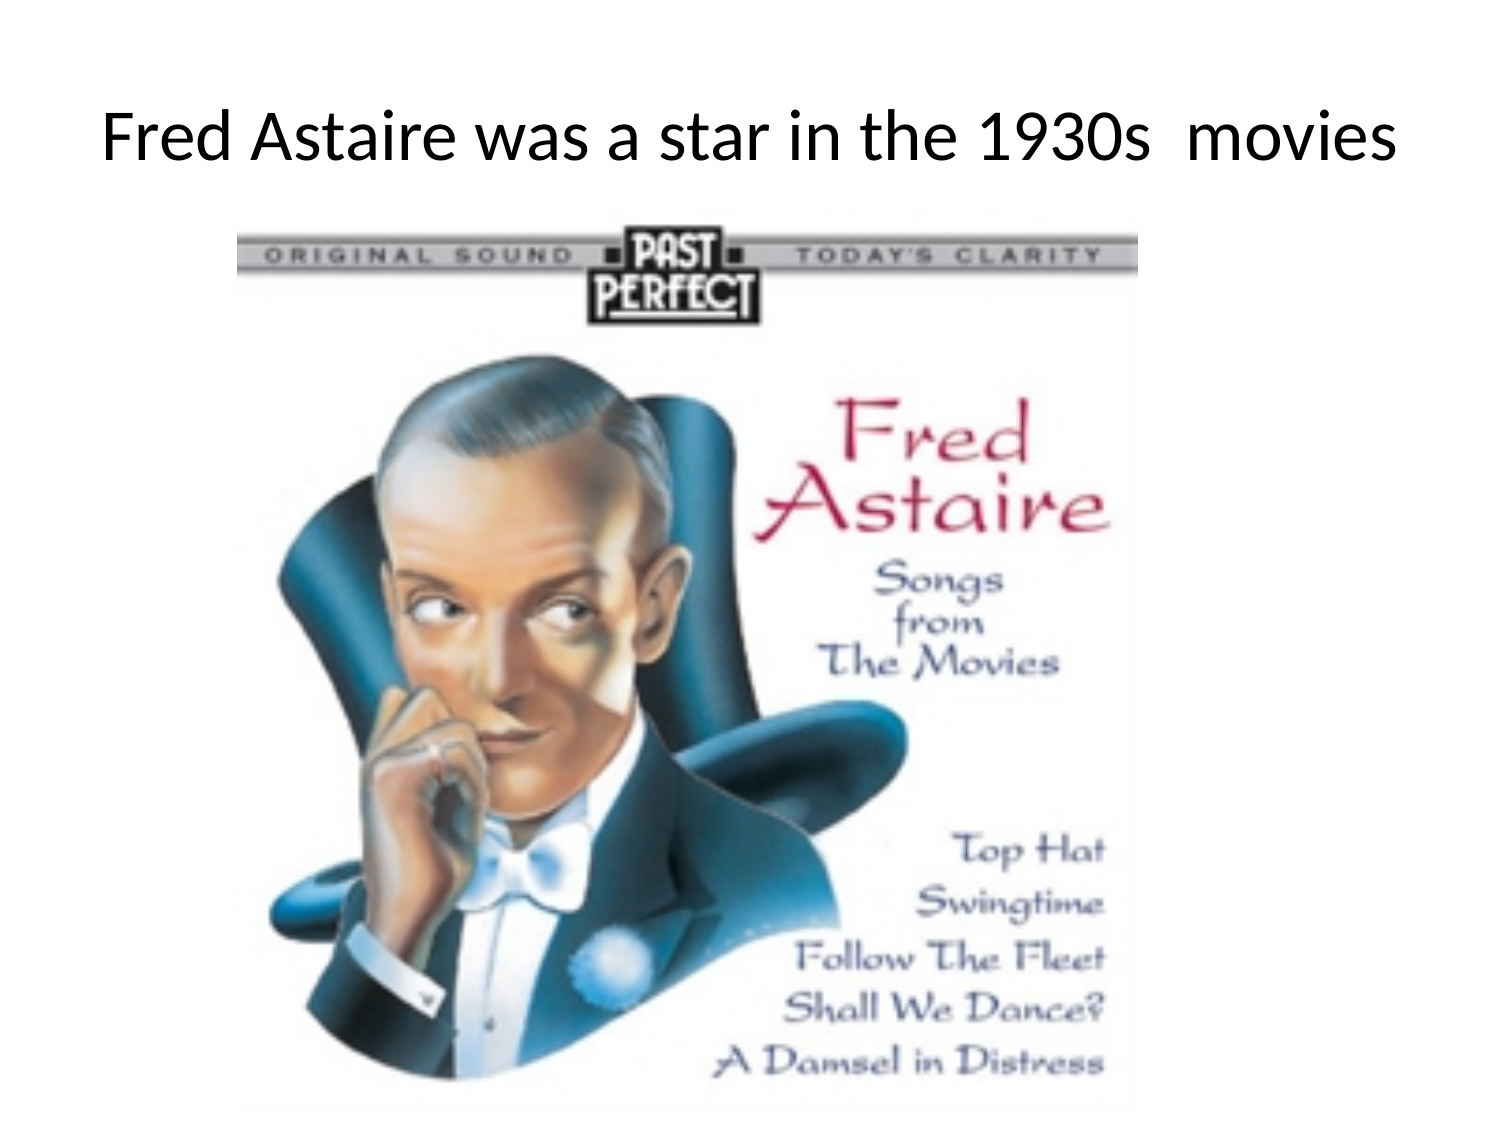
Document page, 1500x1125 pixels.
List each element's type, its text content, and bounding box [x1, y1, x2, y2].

title Fred Astaire was a star in the 1930s movies [75, 37, 1425, 225]
picture [237, 212, 1138, 1113]
